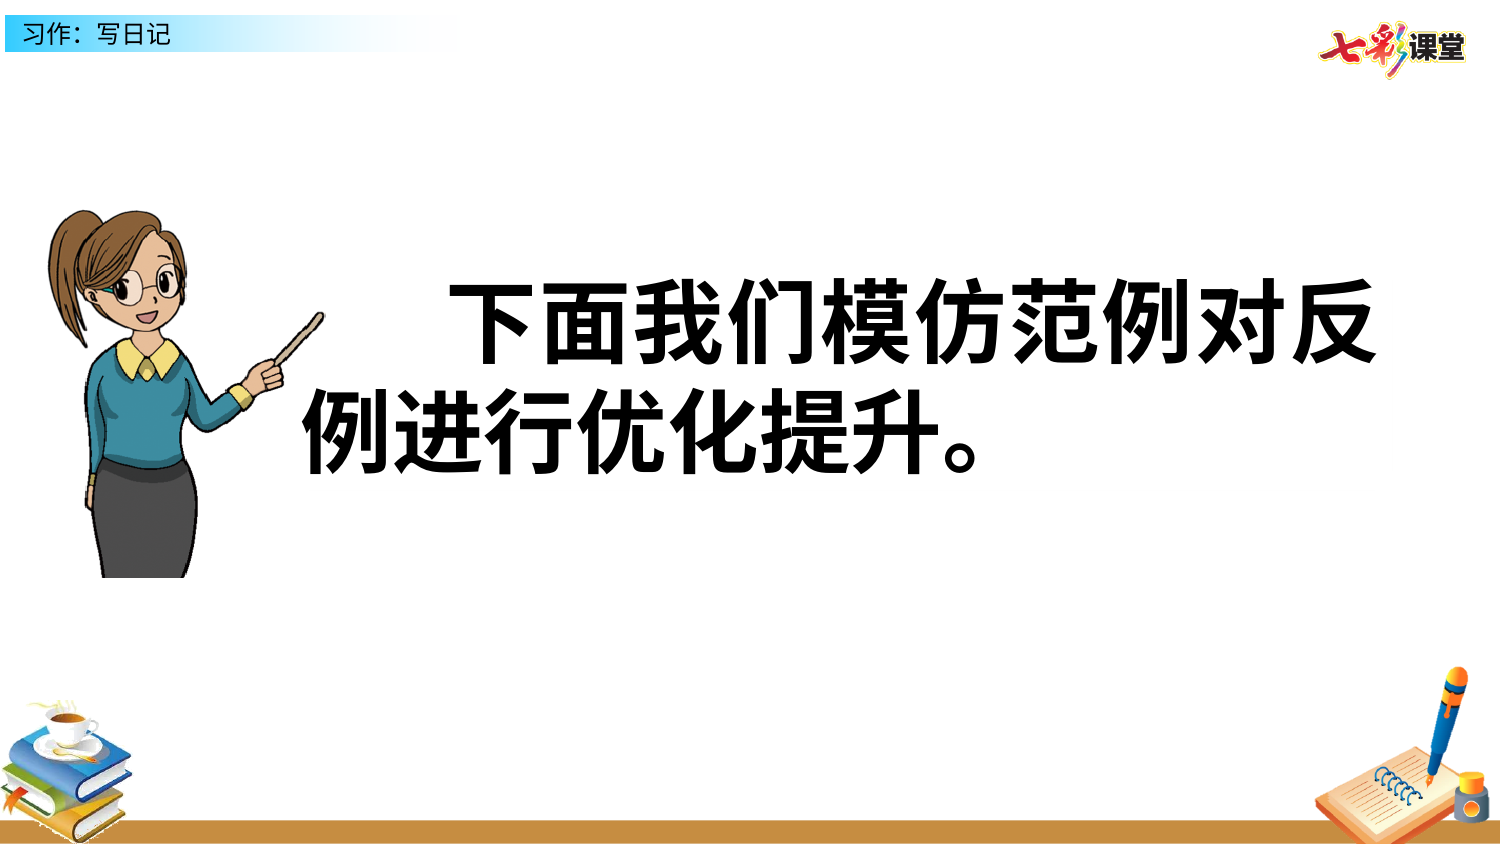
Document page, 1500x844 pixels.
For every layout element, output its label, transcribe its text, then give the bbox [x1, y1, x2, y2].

picture [1316, 20, 1468, 80]
text_box [329, 291, 1364, 461]
picture [46, 208, 326, 579]
picture [1303, 652, 1500, 844]
picture [0, 700, 146, 844]
text_box 下面我们模仿范例对反例进行优化提升。 [329, 295, 1360, 457]
